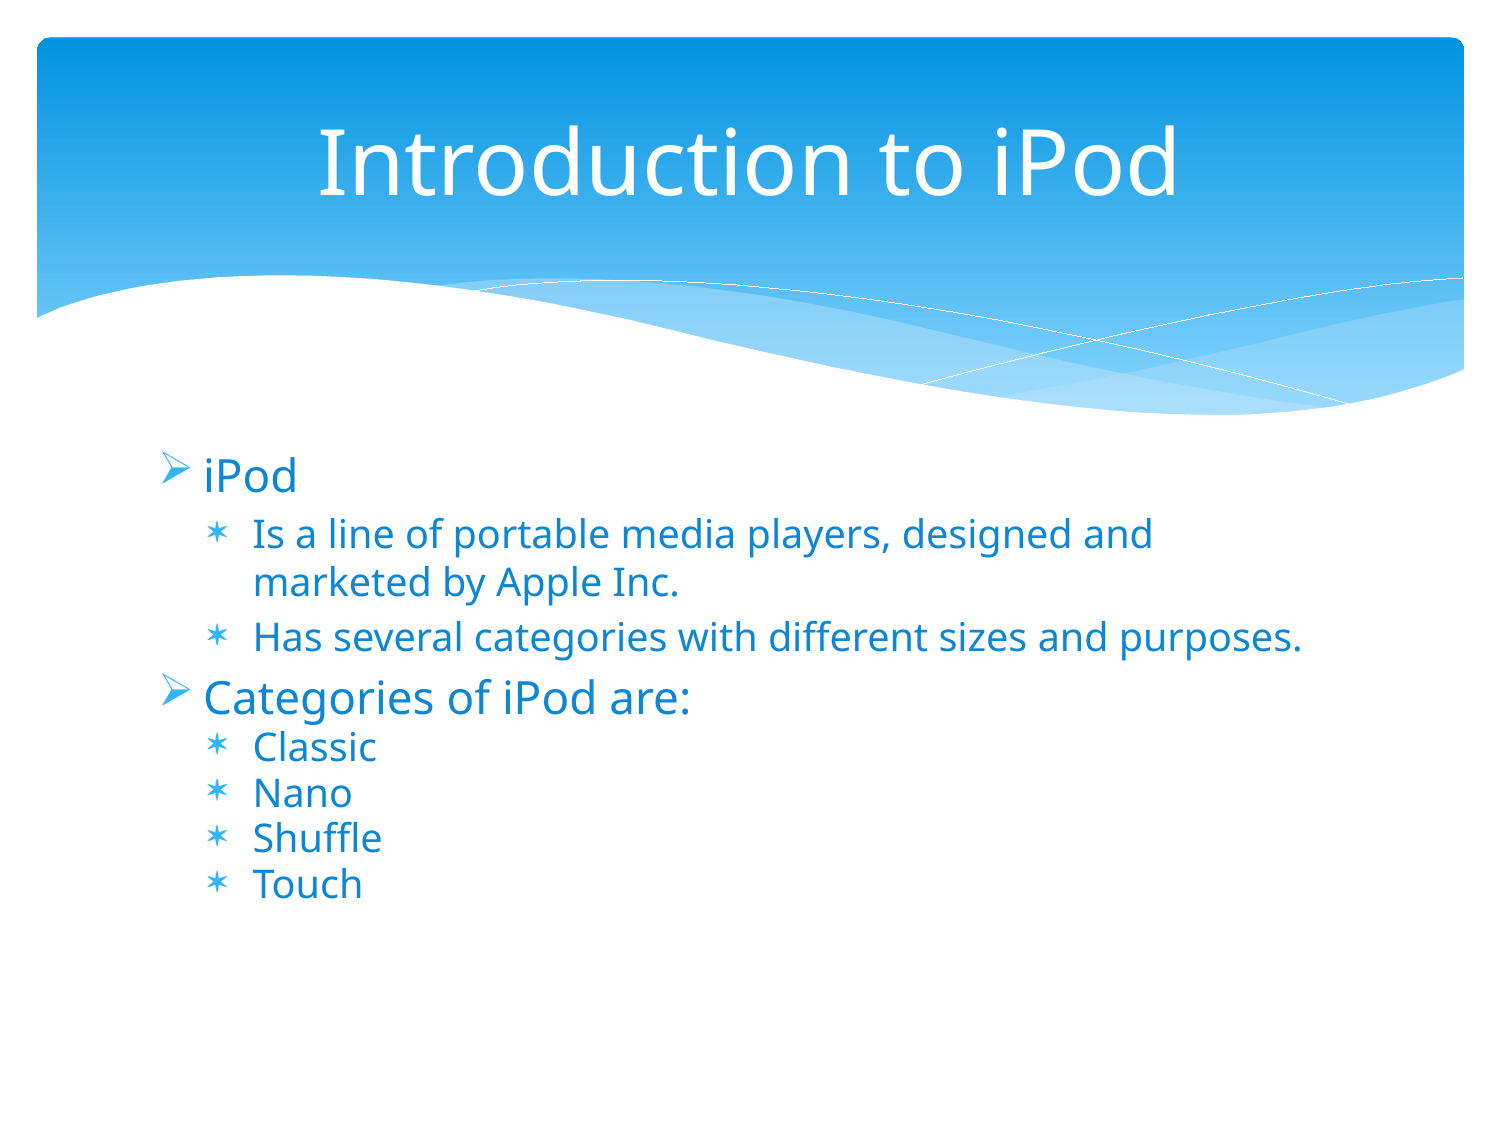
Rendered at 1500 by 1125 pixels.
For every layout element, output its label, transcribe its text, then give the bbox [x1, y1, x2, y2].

title Introduction to iPod [75, 55, 1425, 261]
list iPod Is a line of portable media players, designed and marketed by Apple Inc. Has several categories with different sizes and purposes. Categories of iPod are: Classic Nano Shuffle Touch [143, 438, 1359, 1005]
